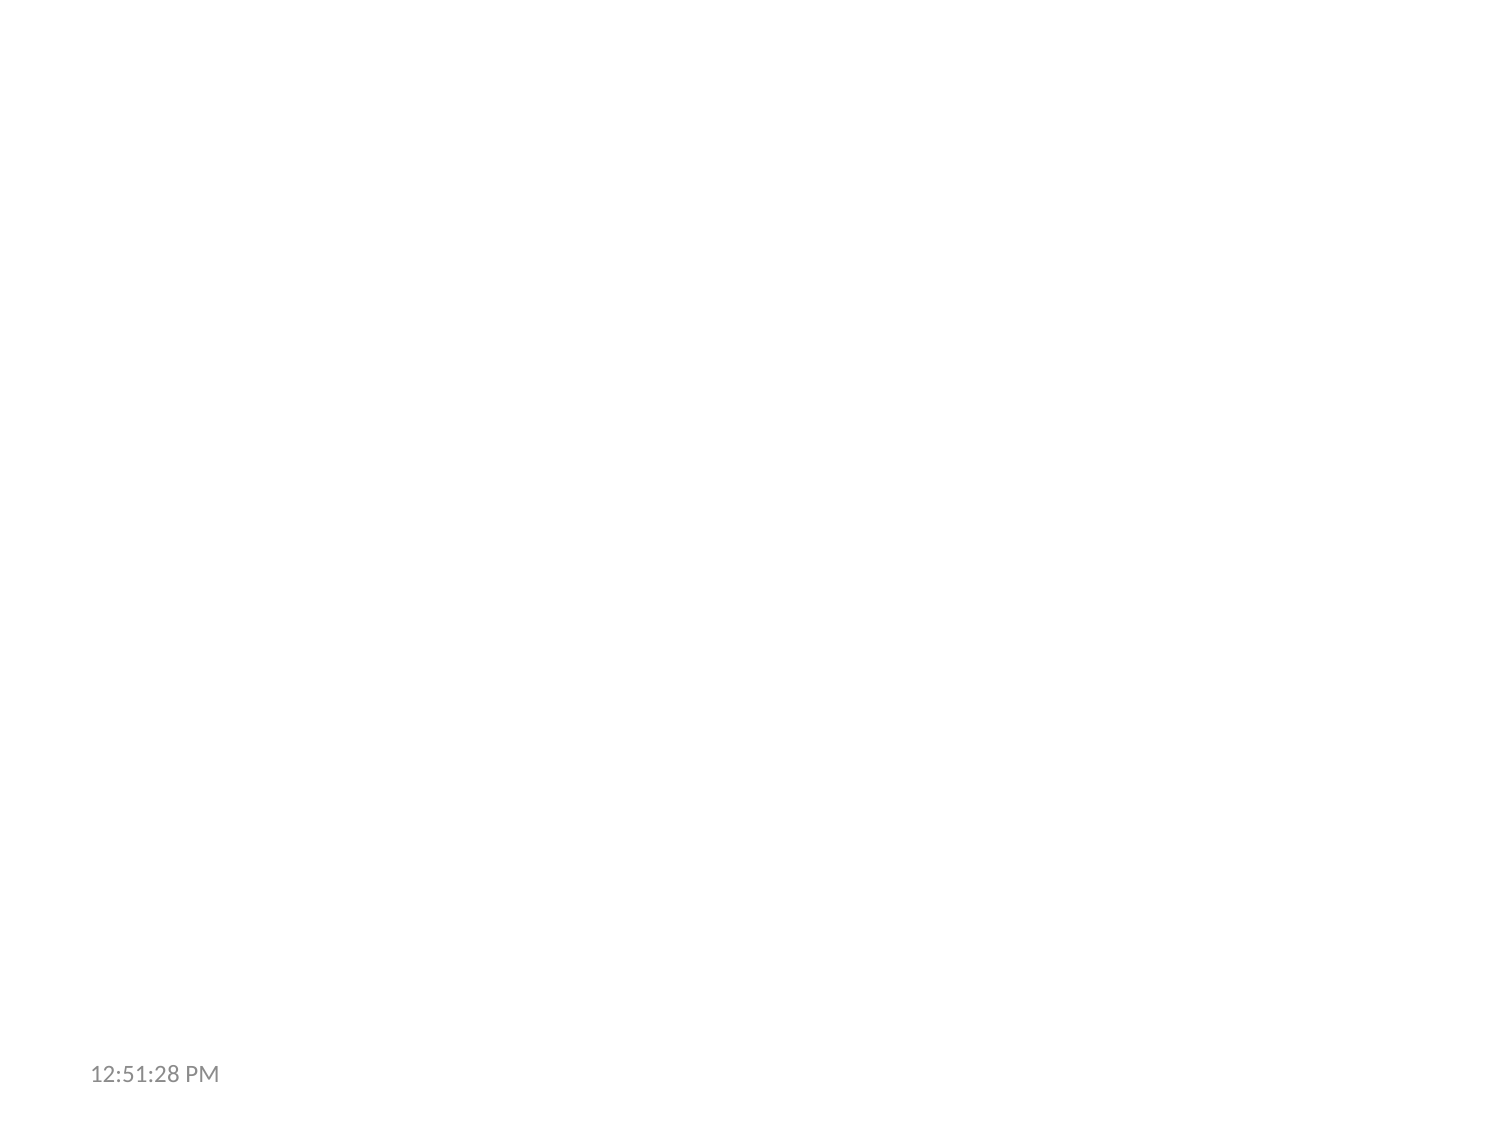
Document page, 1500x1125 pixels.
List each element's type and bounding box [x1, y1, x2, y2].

slide_number [75, 1042, 425, 1103]
